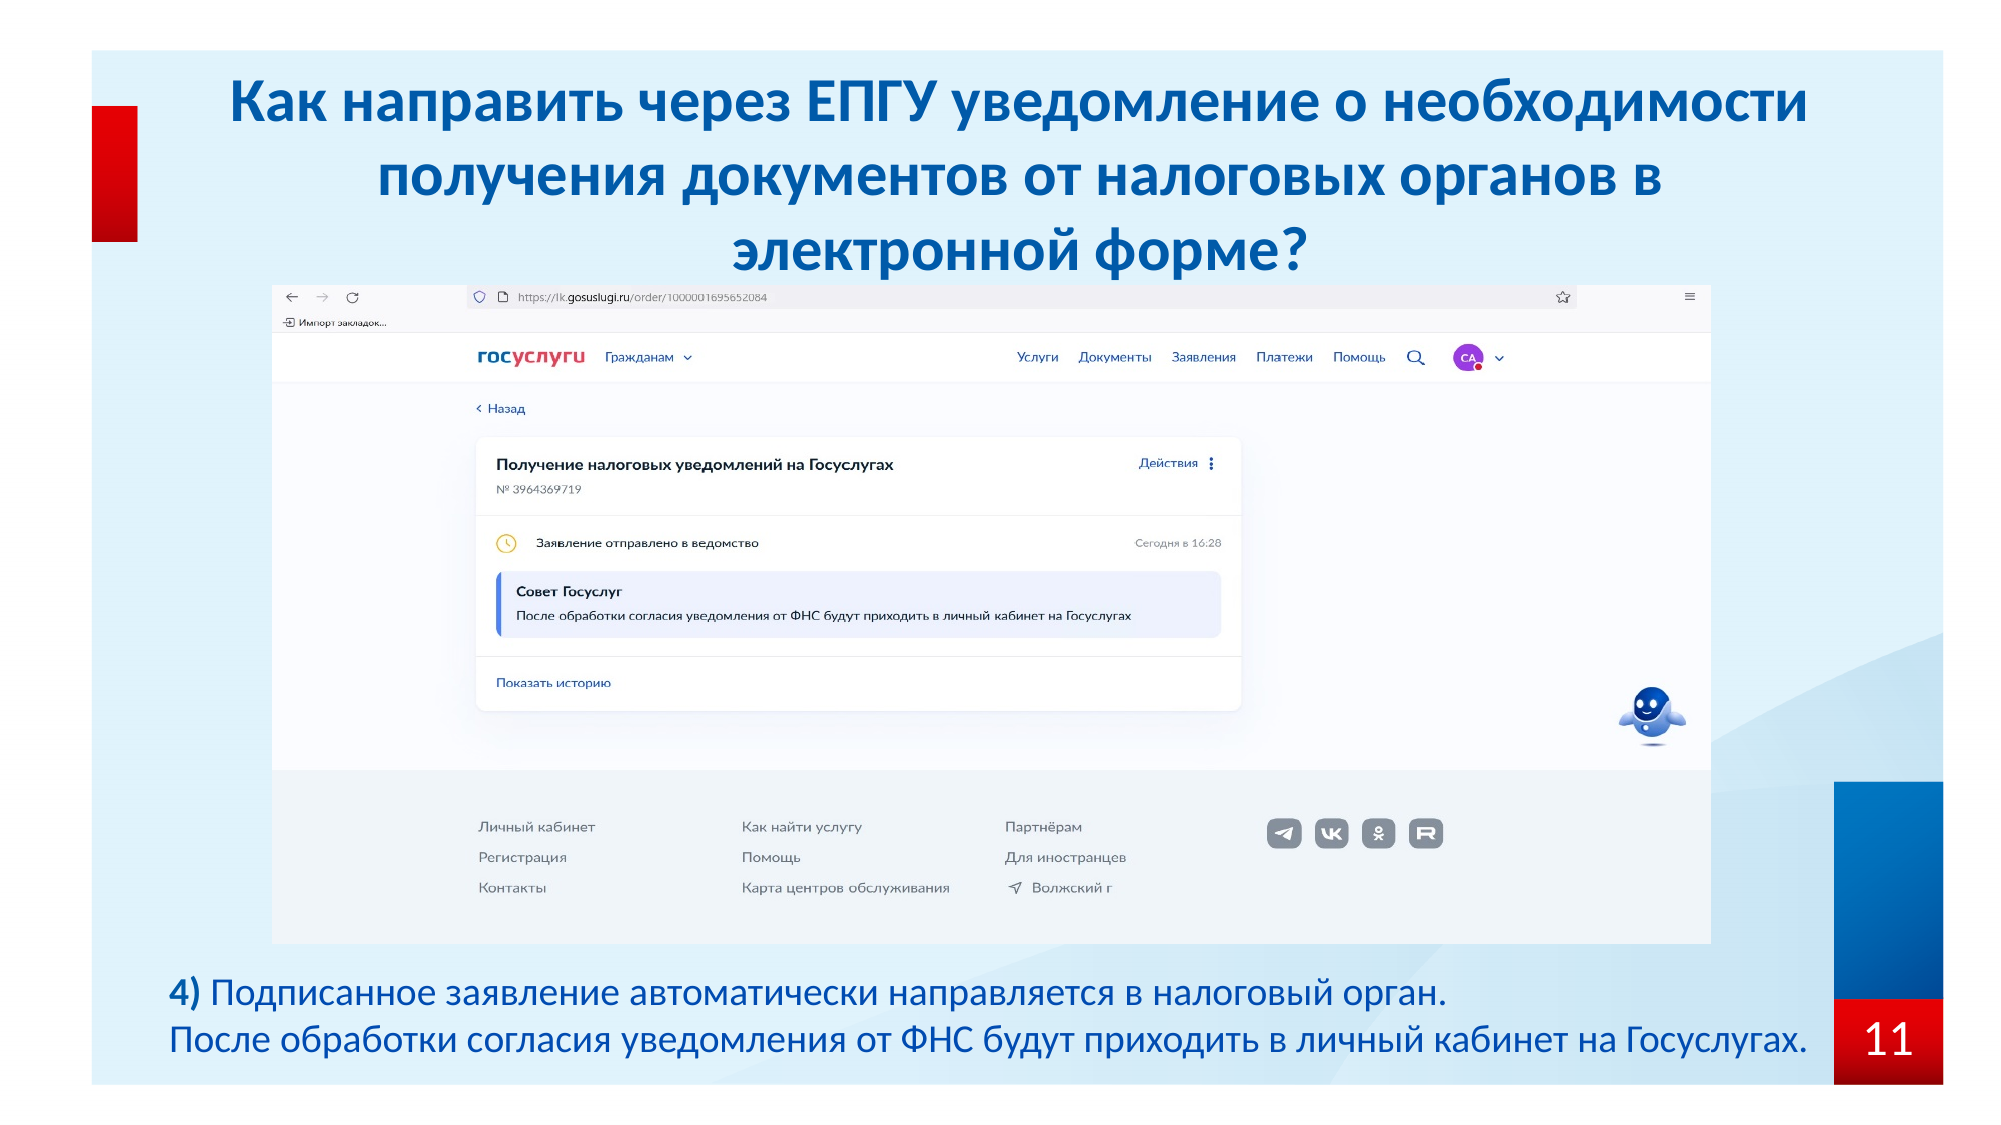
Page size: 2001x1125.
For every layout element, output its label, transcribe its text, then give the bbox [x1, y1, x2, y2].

title Как направить через ЕПГУ уведомление о необходимости получения документов от налоговых органов в электронной форме? [192, 80, 1849, 262]
picture [0, 0, 2000, 1125]
slide_number 11 [1820, 991, 1957, 1095]
text_box 4) Подписанное заявление автоматически направляется в налоговый орган. После обработки согласия уведомления от ФНС будут приходить в личный кабинет на Госуслугах. [151, 937, 302, 1088]
